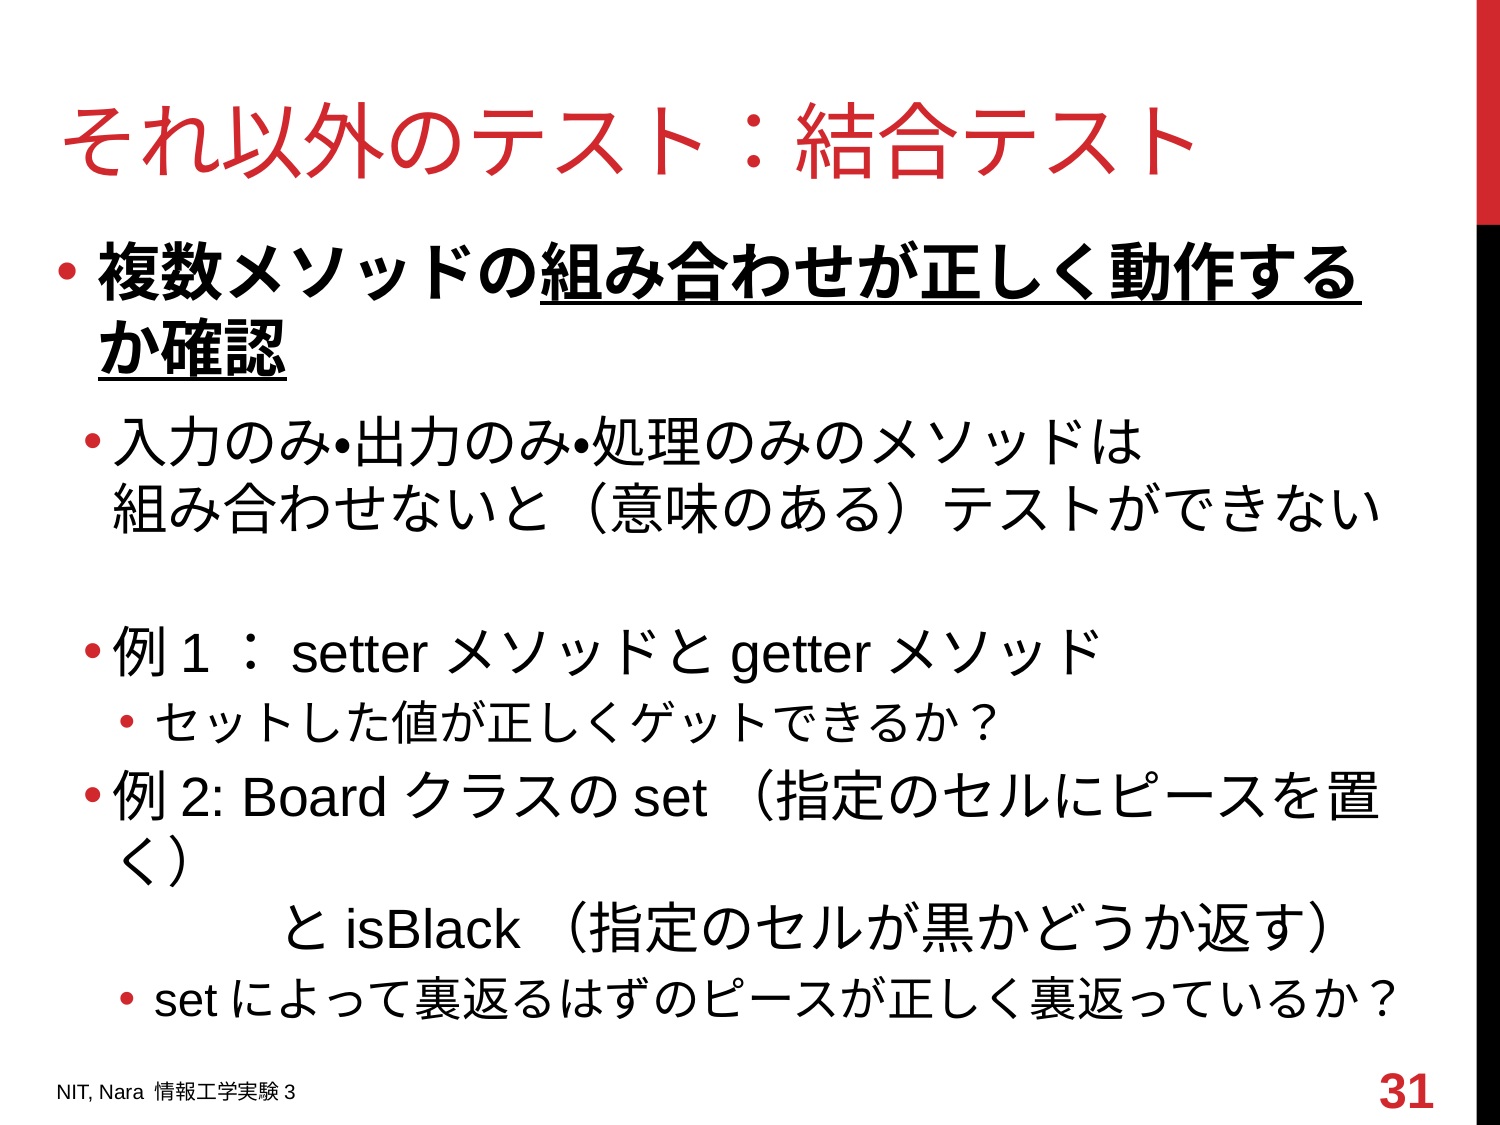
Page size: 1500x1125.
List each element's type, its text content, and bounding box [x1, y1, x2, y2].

footer NIT, Nara 情報工学実験3 [41, 1071, 604, 1118]
list 複数メソッドの組み合わせが正しく動作するか確認 入力のみ・出力のみ・処理のみのメソッドは 組み合わせないと（意味のある）テストができない 例1：setterメソッドとgetterメソッド セットした値が正しくゲットできるか？ 例2: Boardクラスのset（指定のセルにピースを置く） とisBlack（指定のセルが黒かどうか返す） setによって裏返るはずのピースが正しく裏返っているか？ [41, 224, 1436, 1047]
slide_number 31 [1364, 1058, 1475, 1119]
title それ以外のテスト：結合テスト [41, 25, 1436, 197]
